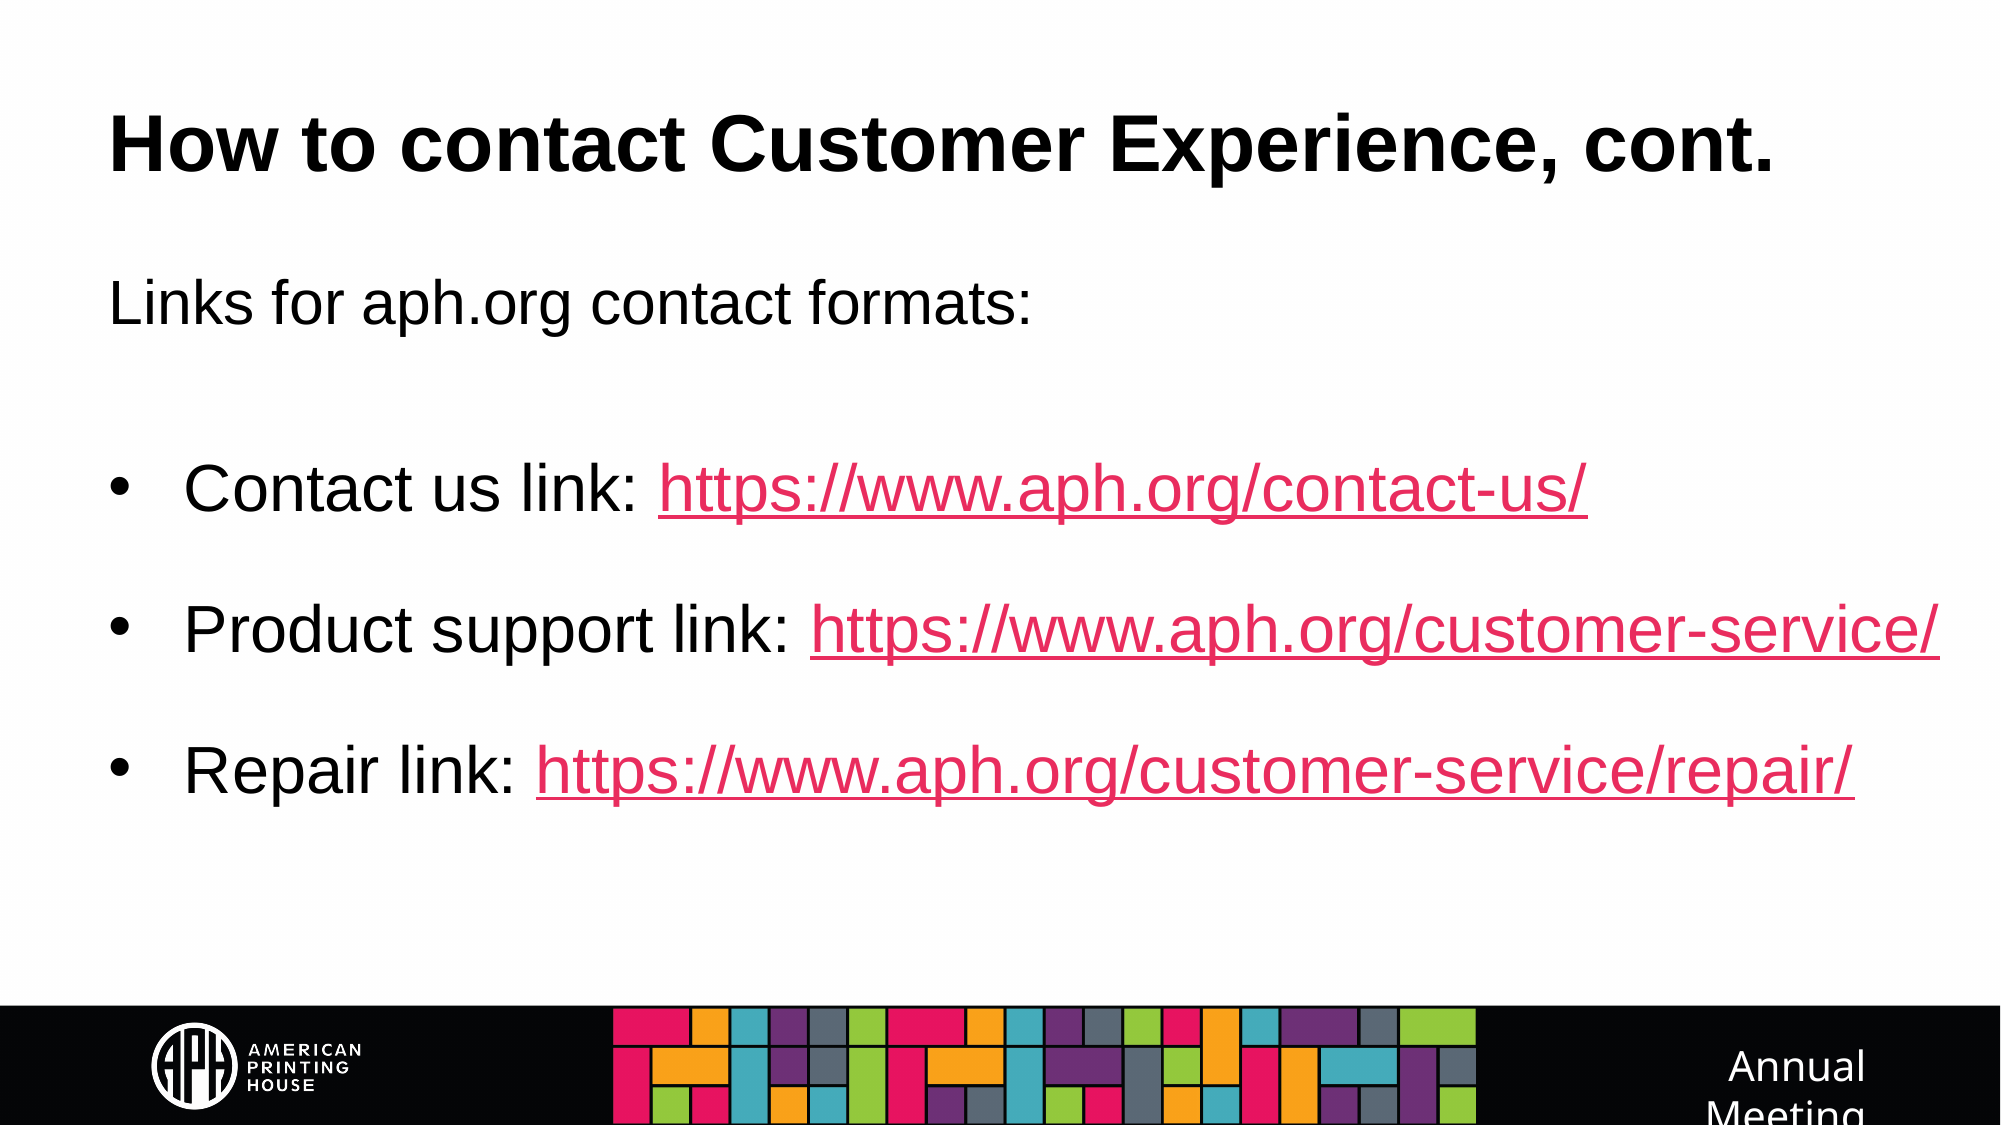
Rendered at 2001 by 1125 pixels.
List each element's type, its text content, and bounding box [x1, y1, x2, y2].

picture [1727, 1107, 1734, 1125]
title How to contact Customer Experience, cont. [94, 59, 1868, 232]
picture [1748, 1111, 1760, 1118]
picture [1771, 1111, 1783, 1118]
picture [1846, 1111, 1858, 1125]
picture [1711, 1105, 1719, 1125]
picture [0, 0, 2001, 1125]
picture [1821, 1111, 1833, 1125]
list Links for aph.org contact formats: Contact us link: https://www.aph.org/contact-us/ Product support link: https://www.aph.org/customer-service/ Repair link: https://www.aph.org/customer-service/repair/ [94, 263, 1957, 818]
